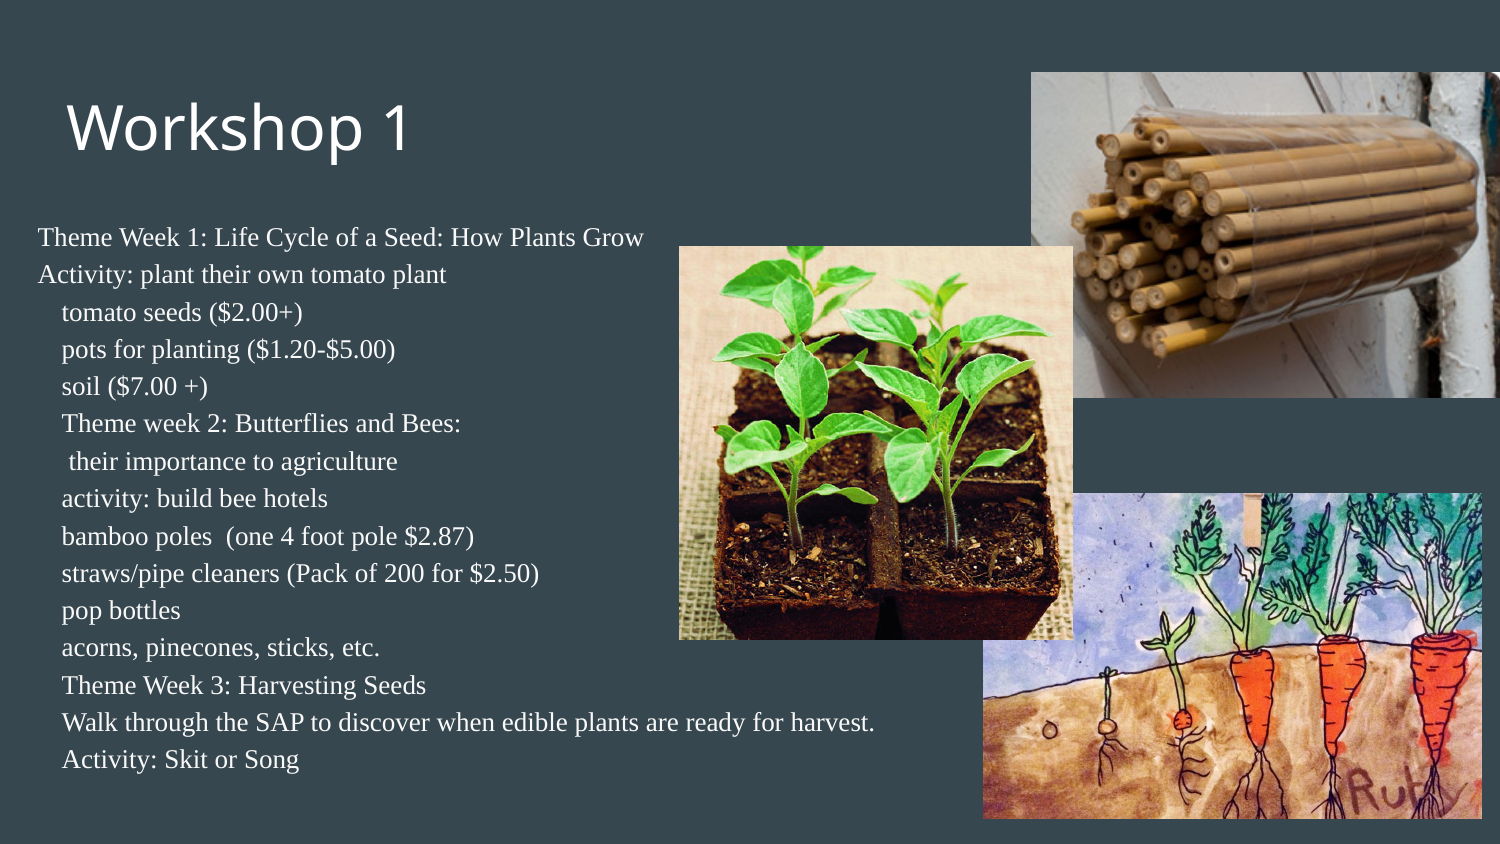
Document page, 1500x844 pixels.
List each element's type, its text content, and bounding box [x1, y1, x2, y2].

picture [679, 72, 1500, 819]
title Workshop 1 [51, 72, 1029, 166]
list Theme Week 1: Life Cycle of a Seed: How Plants Grow Activity: plant their own tomato plant tomato seeds ($2.00+) pots for planting ($1.20-$5.00) soil ($7.00 +) Theme week 2: Butterflies and Bees: their importance to agriculture activity: build bee hotels bamboo poles (one 4 foot pole $2.87) straws/pipe cleaners (Pack of 200 for $2.50) pop bottles acorns, pinecones, sticks, etc. Theme Week 3: Harvesting Seeds Walk through the SAP to discover when edible plants are ready for harvest. Activity: Skit or Song [22, 166, 1449, 844]
